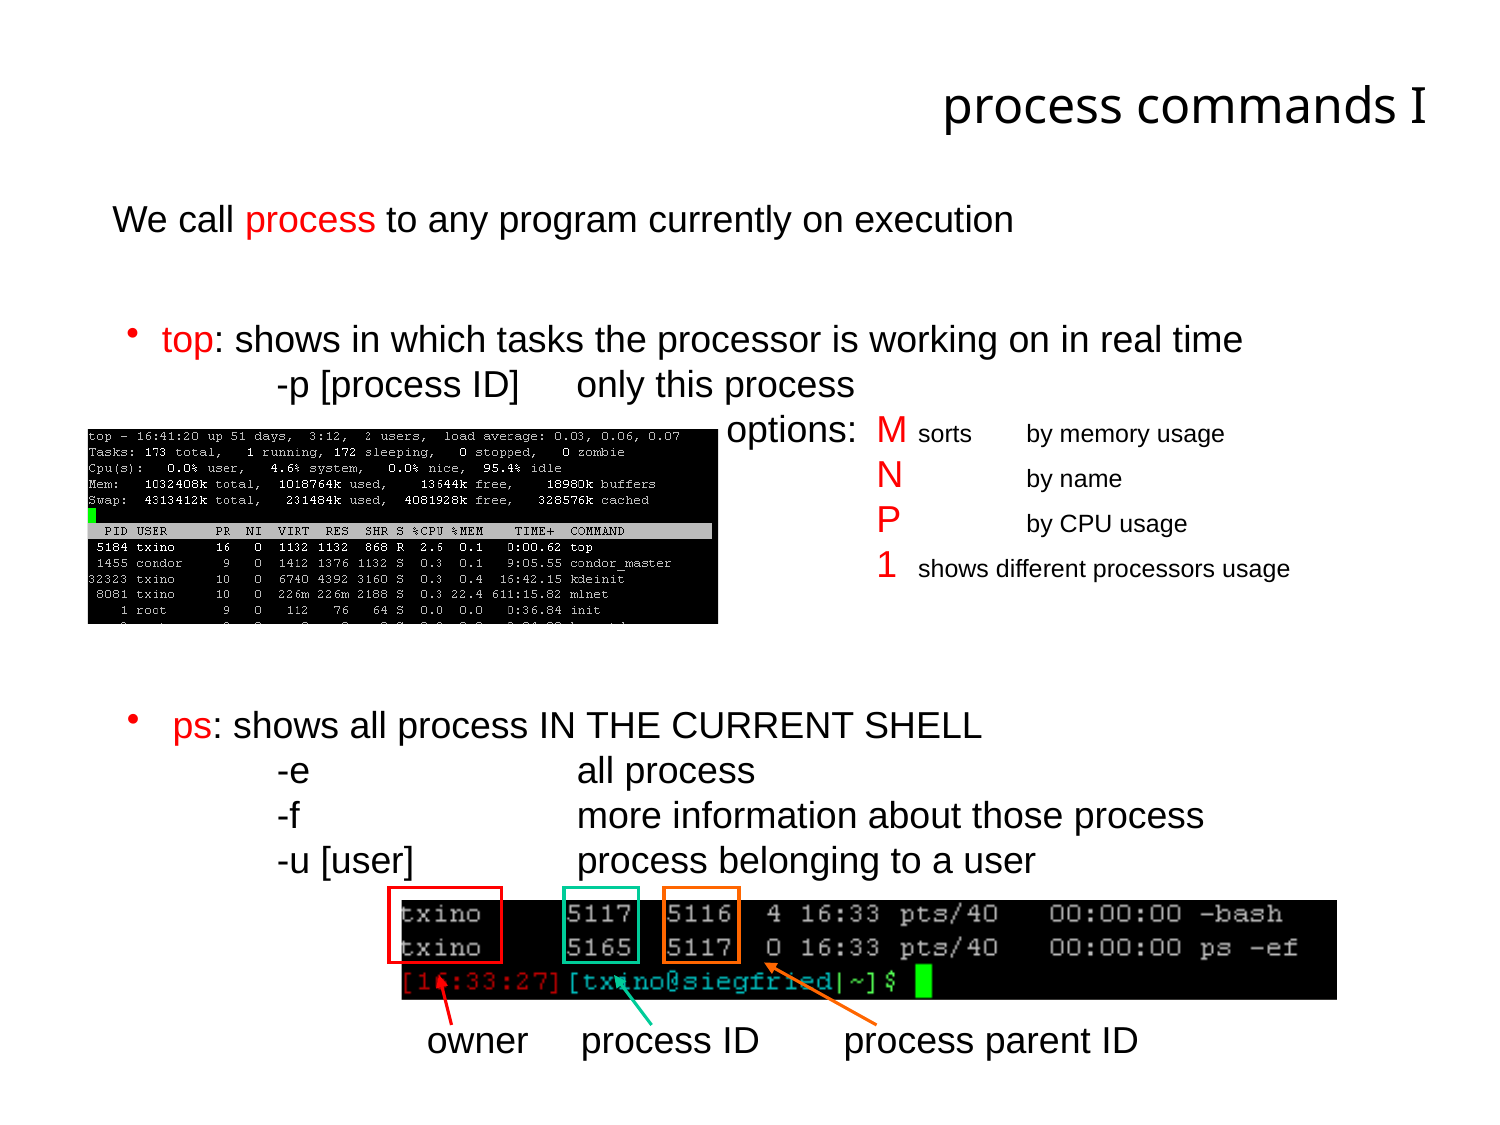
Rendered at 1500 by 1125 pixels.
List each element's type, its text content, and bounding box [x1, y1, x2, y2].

text_box [664, 887, 739, 899]
text_box ps: shows all process IN THE CURRENT SHELL -e all process -f more information about those process -u [user] process belonging to a user owner process ID process parent ID [112, 693, 1220, 1069]
text_box [563, 887, 639, 899]
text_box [87, 307, 1395, 624]
text_box process commands I [927, 65, 1443, 141]
text_box [389, 887, 502, 963]
text_box We call process to any program currently on execution [97, 187, 1381, 248]
picture [400, 899, 1338, 1001]
